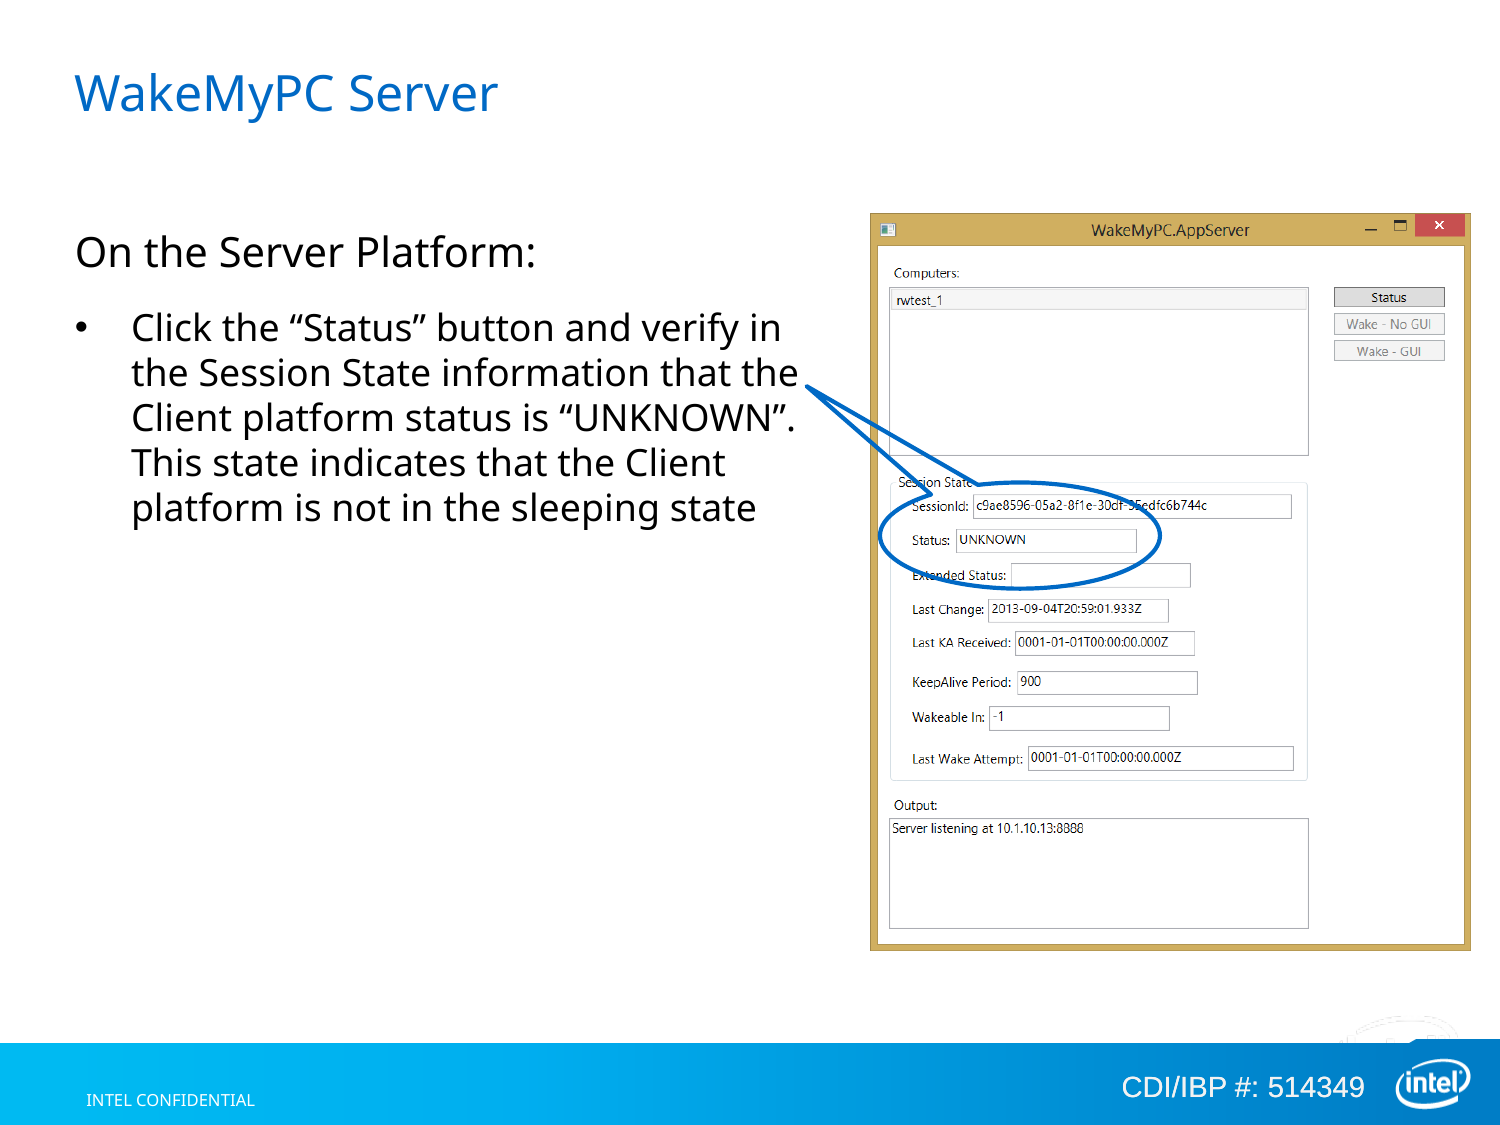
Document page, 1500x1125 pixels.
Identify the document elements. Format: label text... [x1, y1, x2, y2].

picture [1307, 1092, 1314, 1125]
list On the Server Platform: Click the “Status” button and verify in the Session State information that the Client platform status is “UNKNOWN”. This state indicates that the Client platform is not in the sleeping state [74, 226, 820, 971]
text_box [804, 384, 864, 439]
title WakeMyPC Server [74, 66, 1402, 214]
picture [870, 212, 1471, 951]
picture [0, 1015, 1500, 1125]
picture [1244, 1091, 1254, 1125]
picture [1289, 1097, 1296, 1125]
